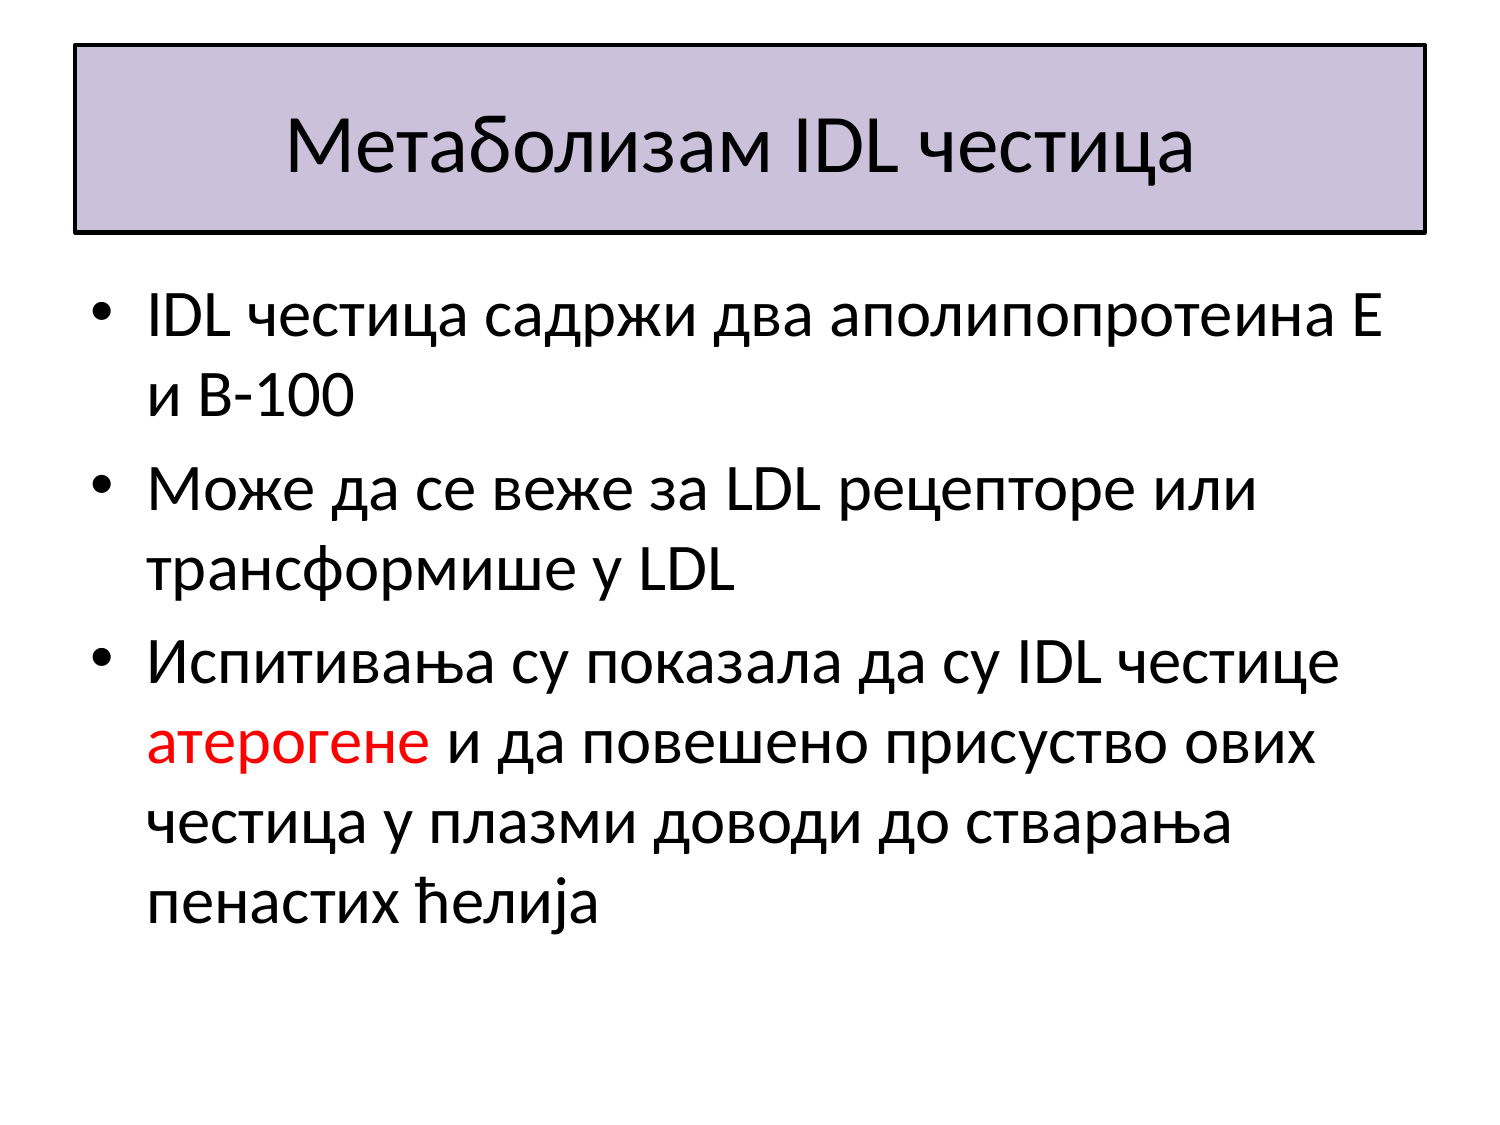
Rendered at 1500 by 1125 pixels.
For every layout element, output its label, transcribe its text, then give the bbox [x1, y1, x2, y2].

title Метаболизам IDL честица [73, 43, 1427, 235]
list IDL честица садржи два аполипопротеина Е и В-100 Може да се веже за LDL рецепторе или трансформише у LDL Испитивања су показала да су IDL честице атерогене и да повешено присуство ових честица у плазми доводи до стварања пенастих ћелија [75, 262, 1425, 1005]
